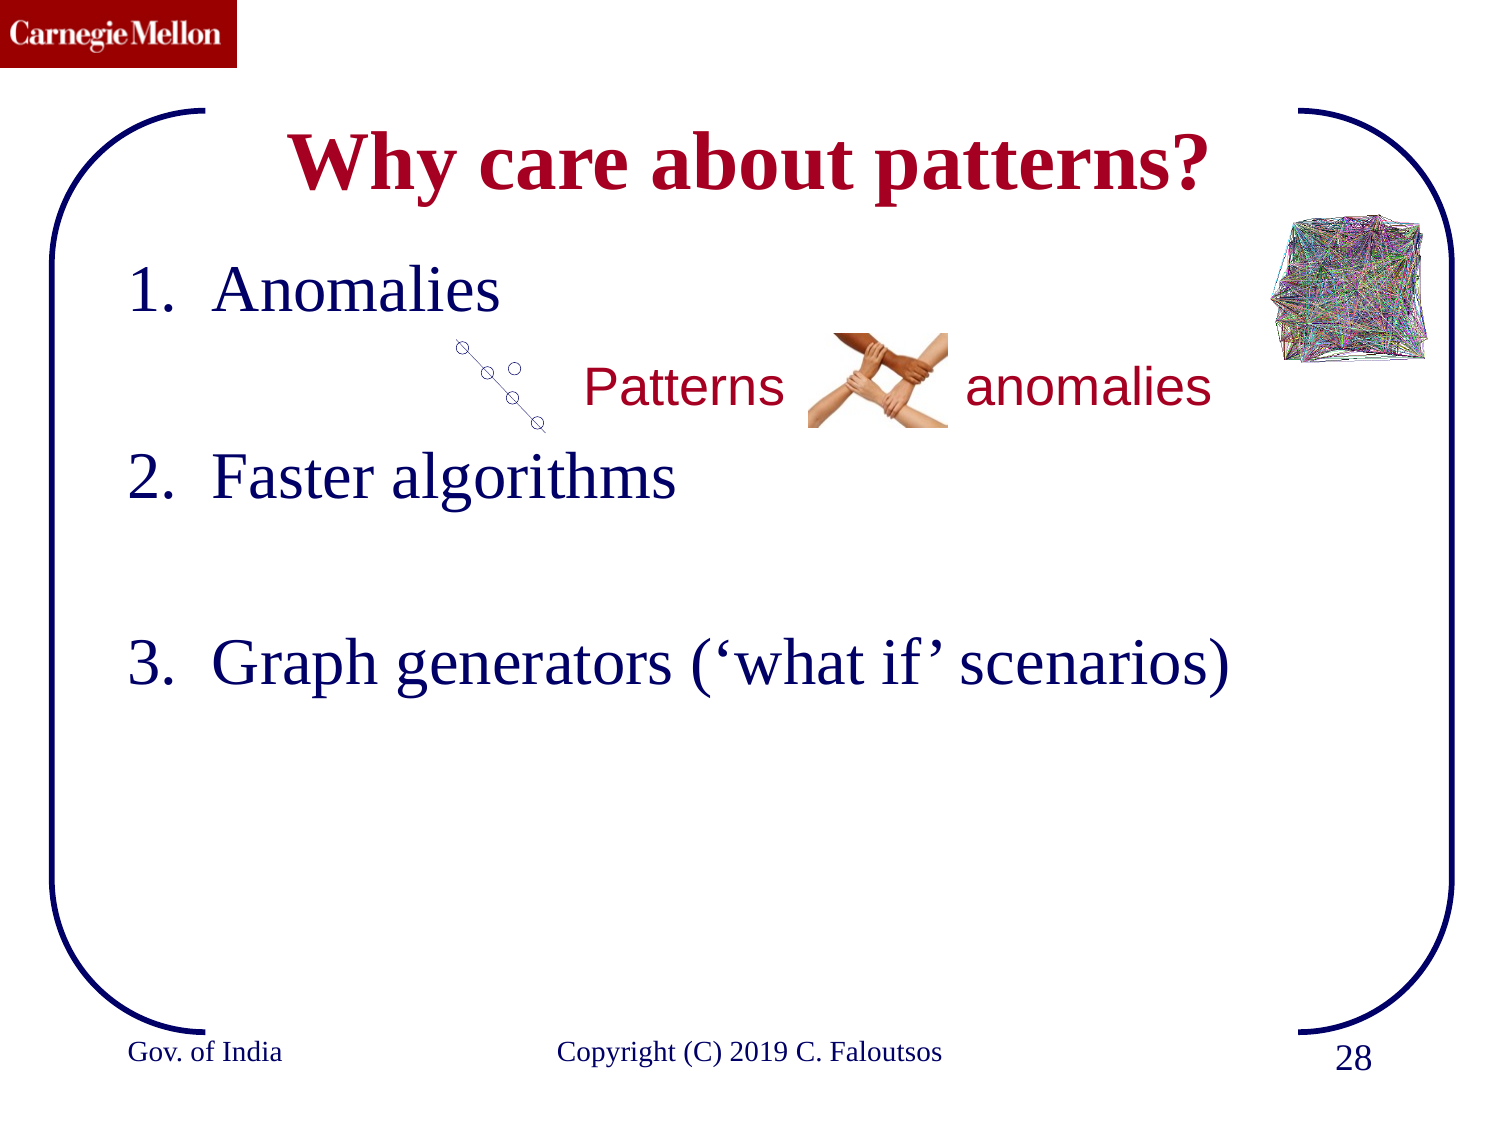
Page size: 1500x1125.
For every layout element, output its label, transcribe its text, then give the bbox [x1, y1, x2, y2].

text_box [455, 333, 1243, 434]
footer Copyright (C) 2019 C. Faloutsos [512, 1033, 988, 1101]
slide_number 28 [1074, 1024, 1388, 1101]
picture [1260, 189, 1442, 390]
text_box [51, 110, 1452, 1033]
title Why care about patterns? [112, 99, 1388, 141]
slide_number Gov. of India [112, 1024, 426, 1101]
picture [0, 0, 237, 68]
